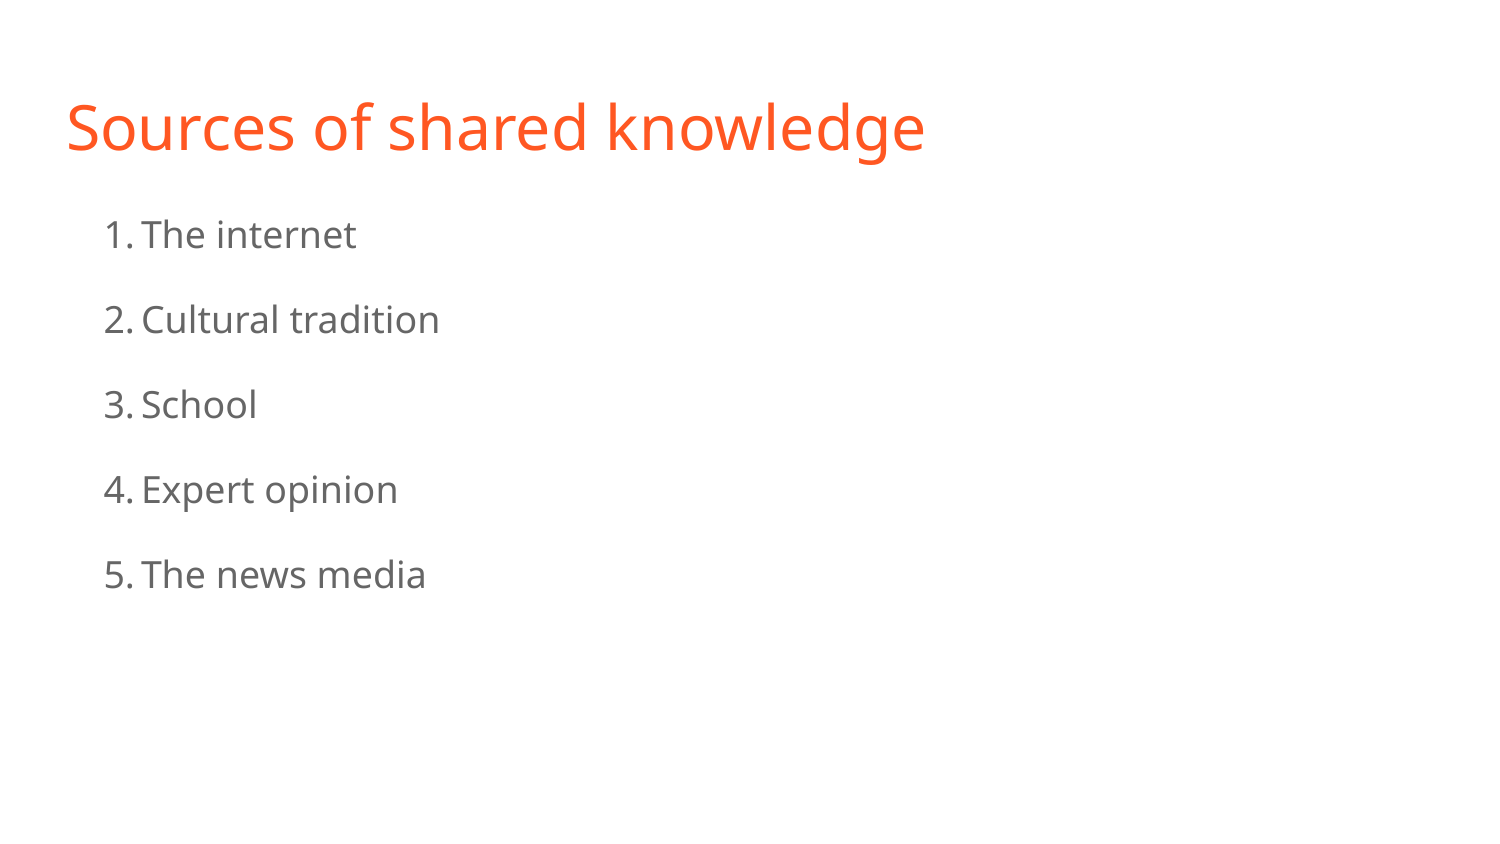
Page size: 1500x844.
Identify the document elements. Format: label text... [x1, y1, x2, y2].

title Sources of shared knowledge [51, 72, 1449, 167]
list The internet Cultural tradition School Expert opinion The news media [51, 189, 1449, 750]
